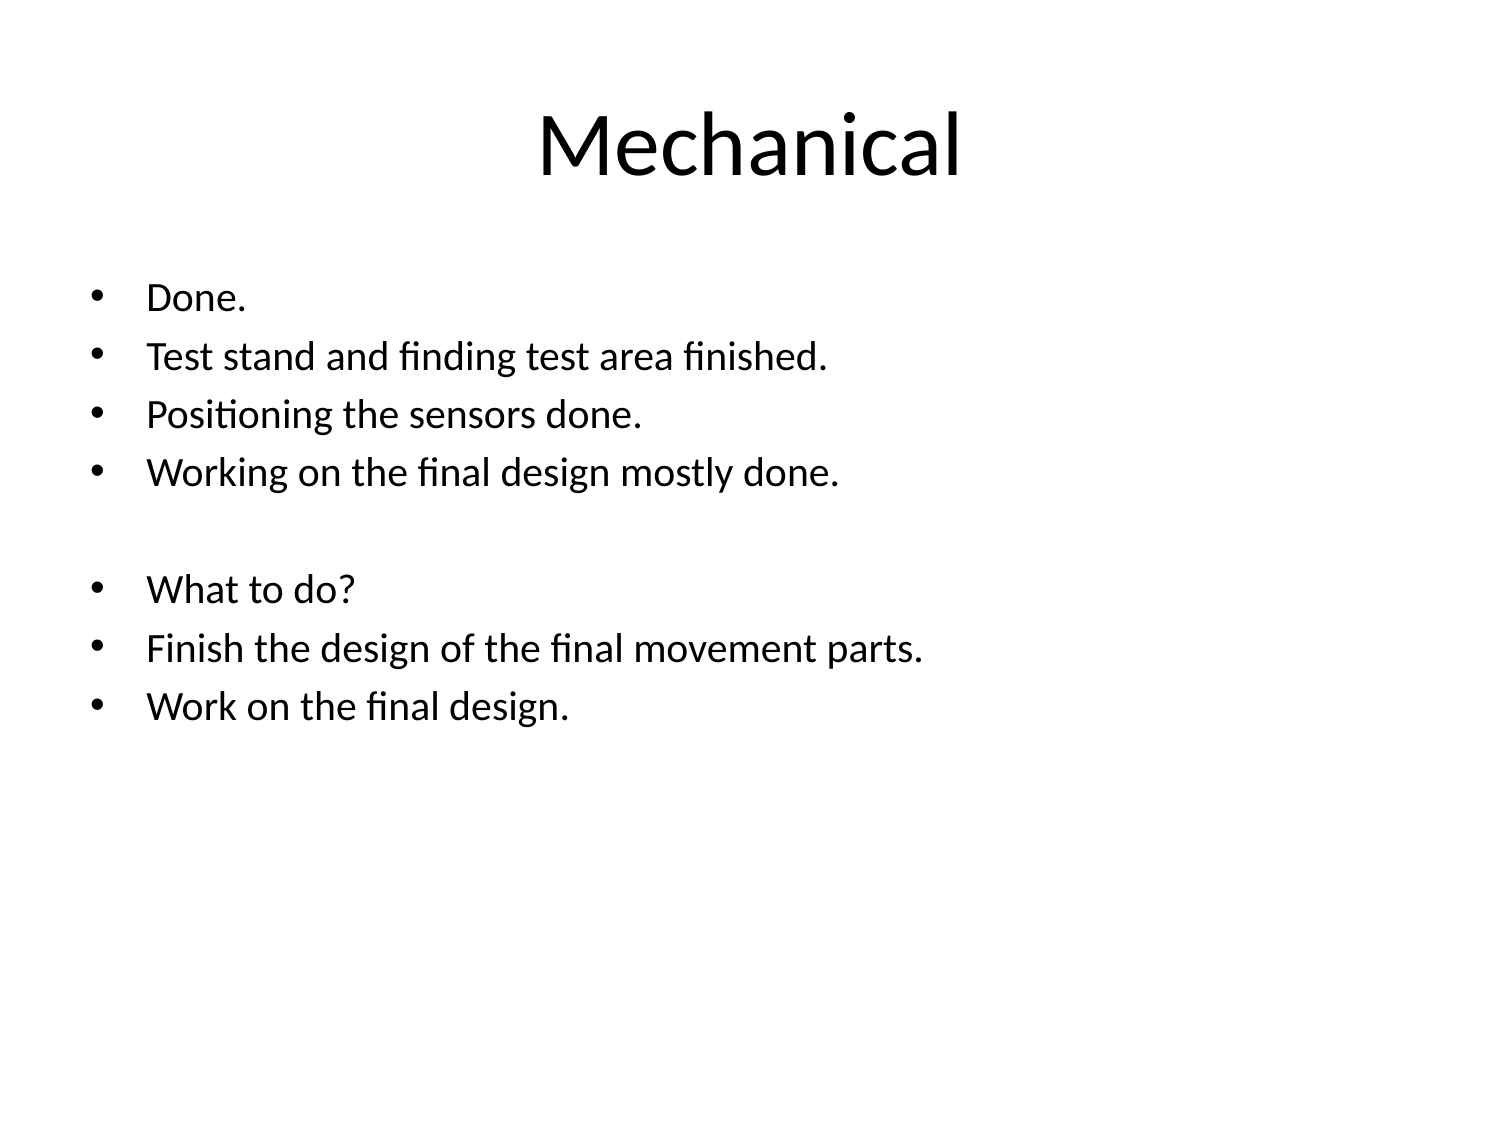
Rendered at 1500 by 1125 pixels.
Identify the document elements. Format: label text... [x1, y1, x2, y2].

list Done. Test stand and finding test area finished. Positioning the sensors done. Working on the final design mostly done. What to do? Finish the design of the final movement parts. Work on the final design. [75, 262, 1425, 1005]
title Mechanical [75, 45, 1425, 233]
